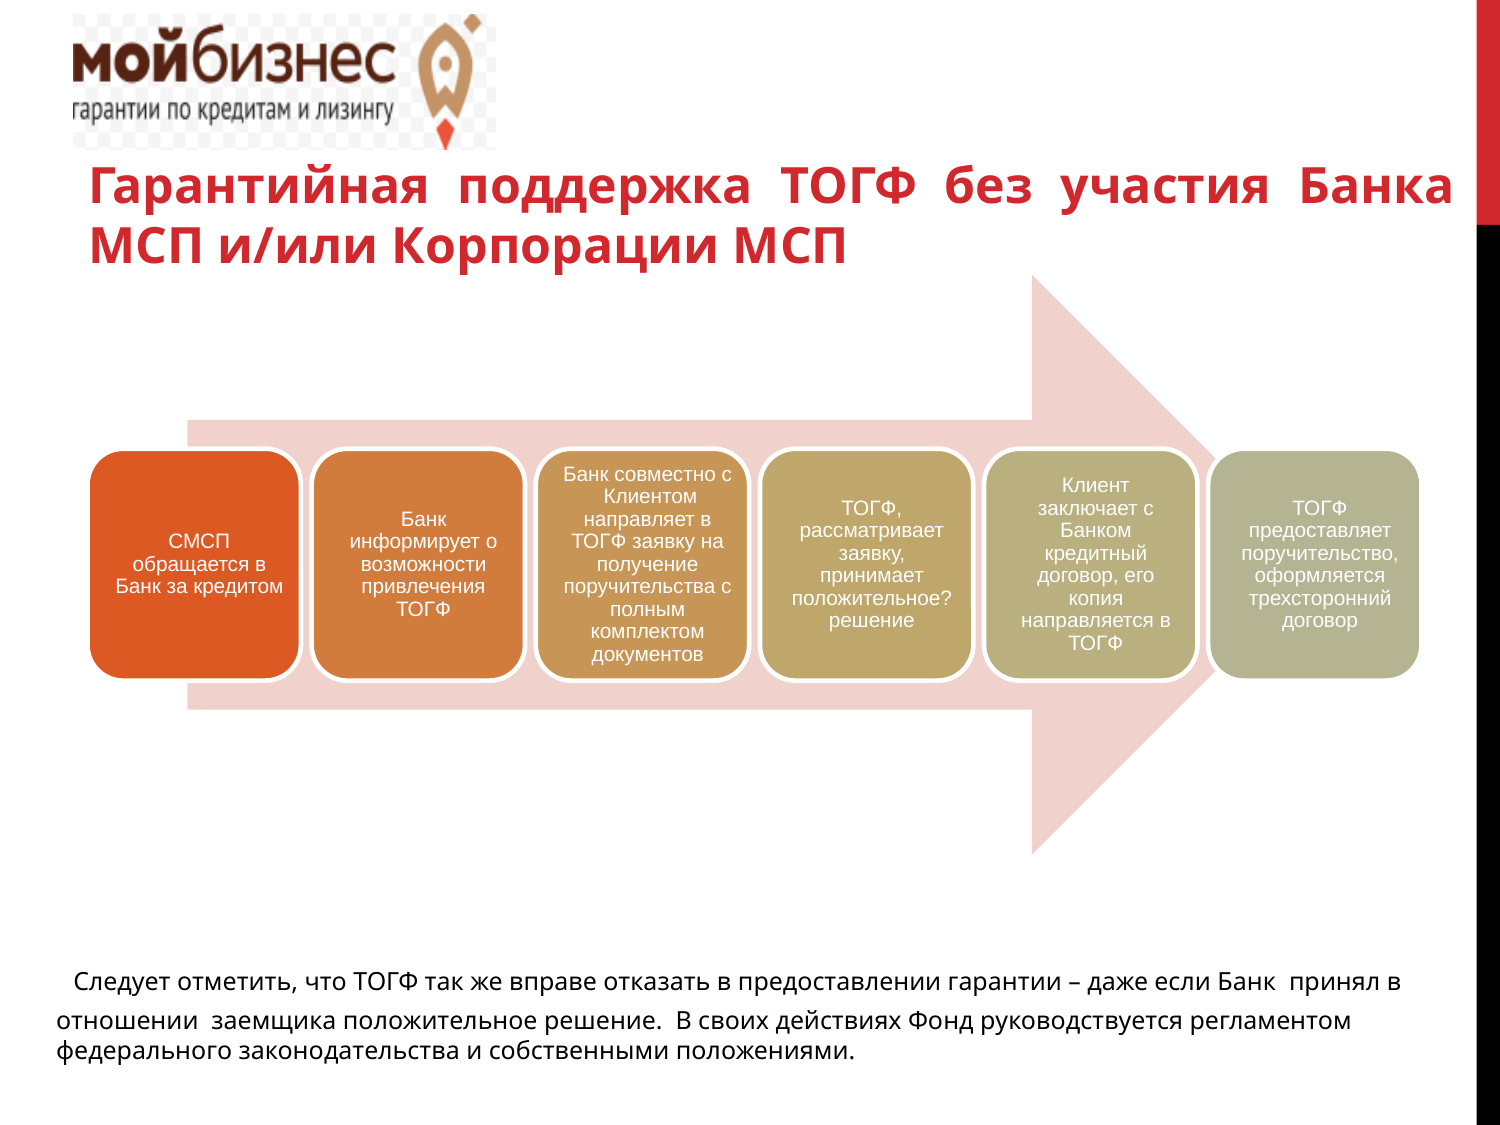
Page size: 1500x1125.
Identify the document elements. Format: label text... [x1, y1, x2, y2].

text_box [86, 274, 1423, 972]
picture [73, 13, 497, 150]
text_box Гарантийная поддержка ТОГФ без участия Банка МСП и/или Корпорации МСП [73, 146, 1471, 321]
text_box Следует отметить, что ТОГФ так же вправе отказать в предоставлении гарантии – даже если Банк принял в отношении заемщика положительное решение. В своих действиях Фонд руководствуется регламентом федерального законодательства и собственными положениями. [41, 916, 1471, 1072]
